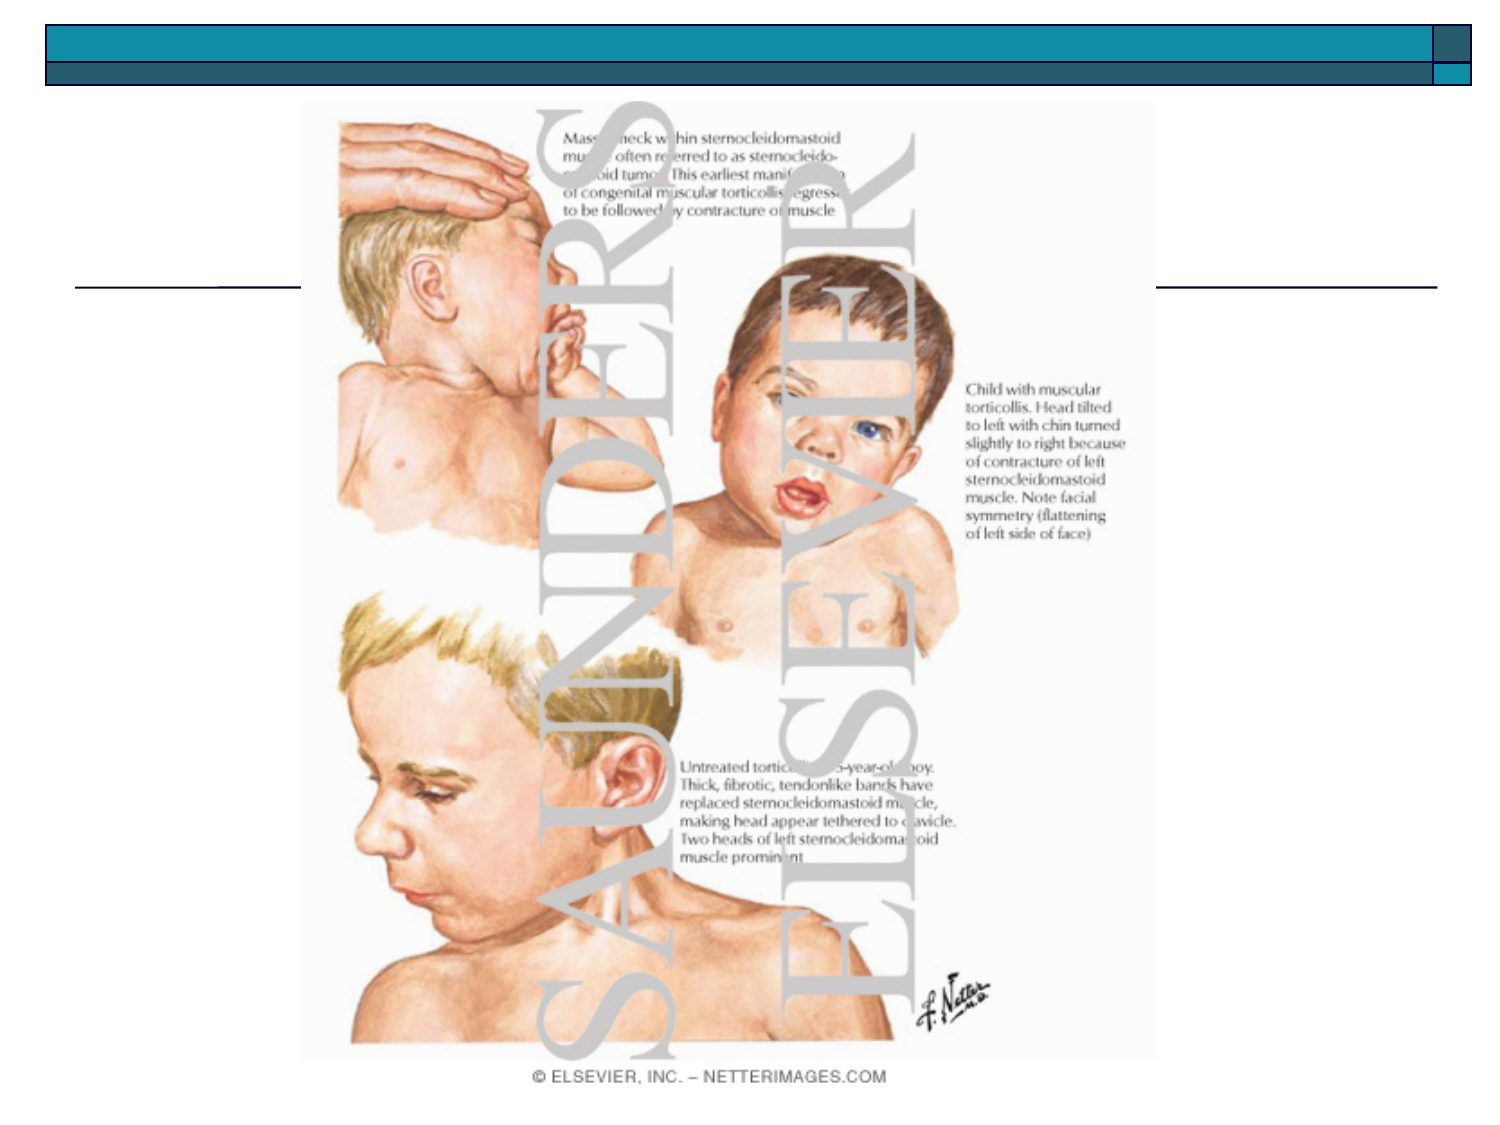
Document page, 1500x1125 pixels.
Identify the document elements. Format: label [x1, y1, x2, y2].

picture [300, 101, 1156, 1092]
